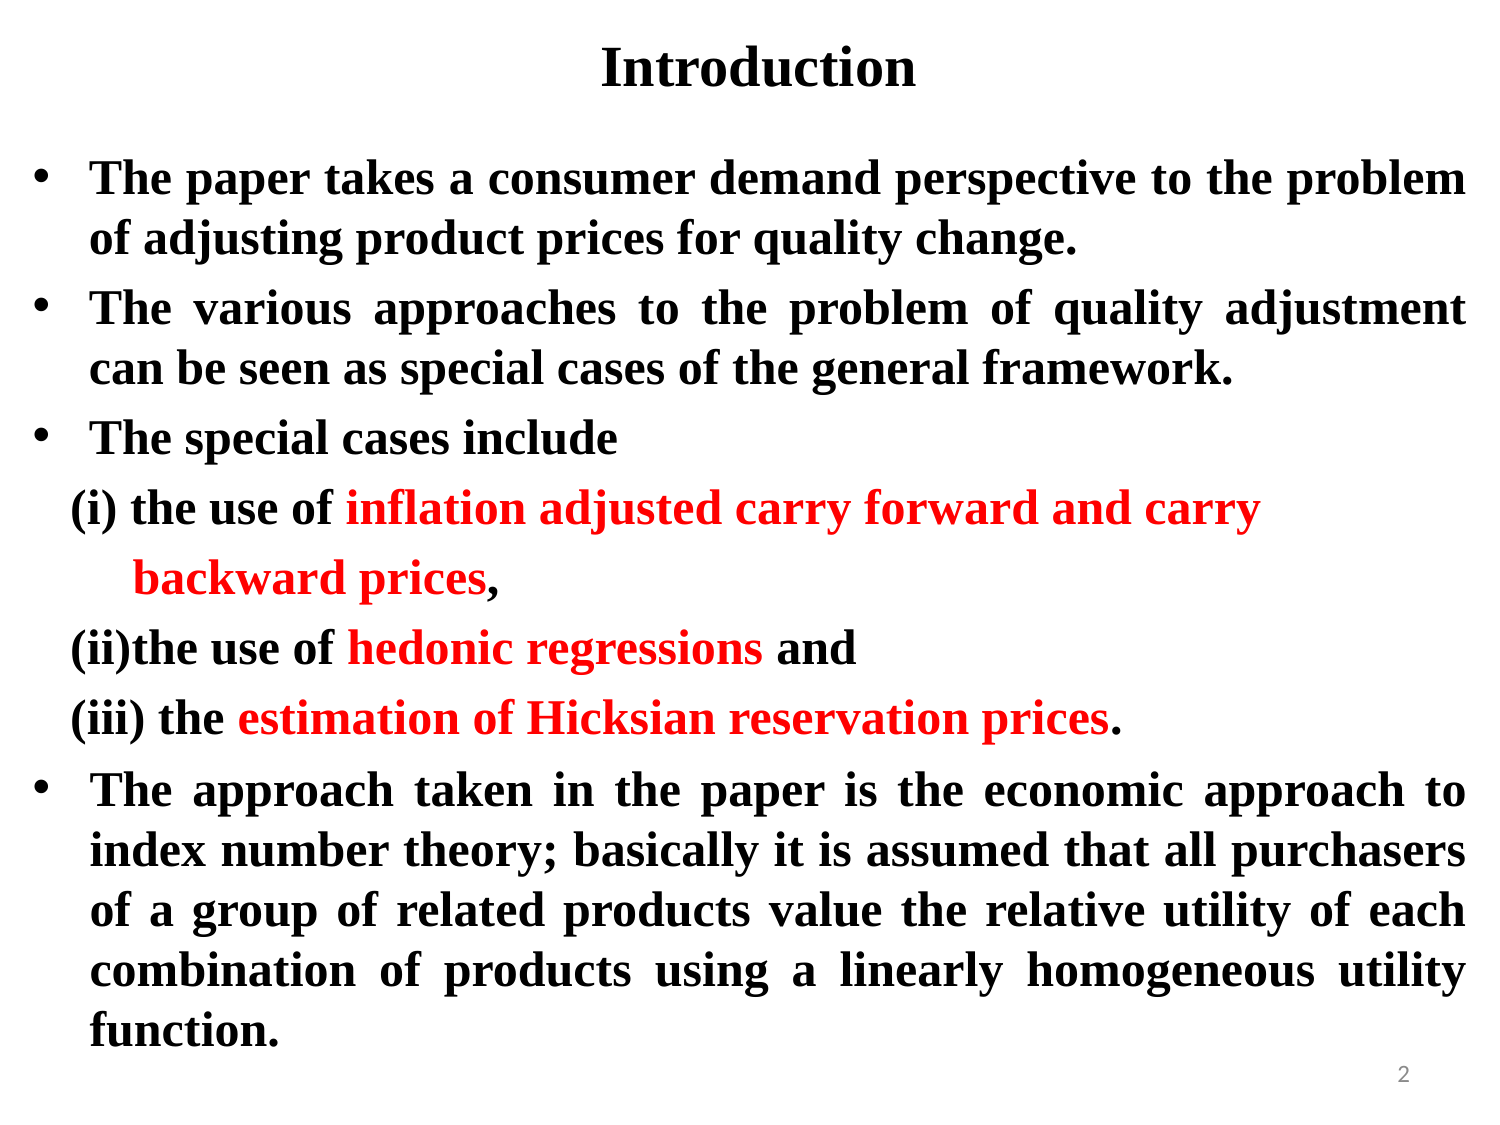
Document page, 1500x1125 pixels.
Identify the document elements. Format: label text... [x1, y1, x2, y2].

slide_number 2 [1074, 1042, 1425, 1103]
list The paper takes a consumer demand perspective to the problem of adjusting product prices for quality change. The various approaches to the problem of quality adjustment can be seen as special cases of the general framework. The special cases include (i) the use of inflation adjusted carry forward and carry backward prices, (ii)the use of hedonic regressions and (iii) the estimation of Hicksian reservation prices. The approach taken in the paper is the economic approach to index number theory; basically it is assumed that all purchasers of a group of related products value the relative utility of each combination of products using a linearly homogeneous utility function. [17, 137, 1483, 1106]
title Introduction [17, 0, 1500, 126]
